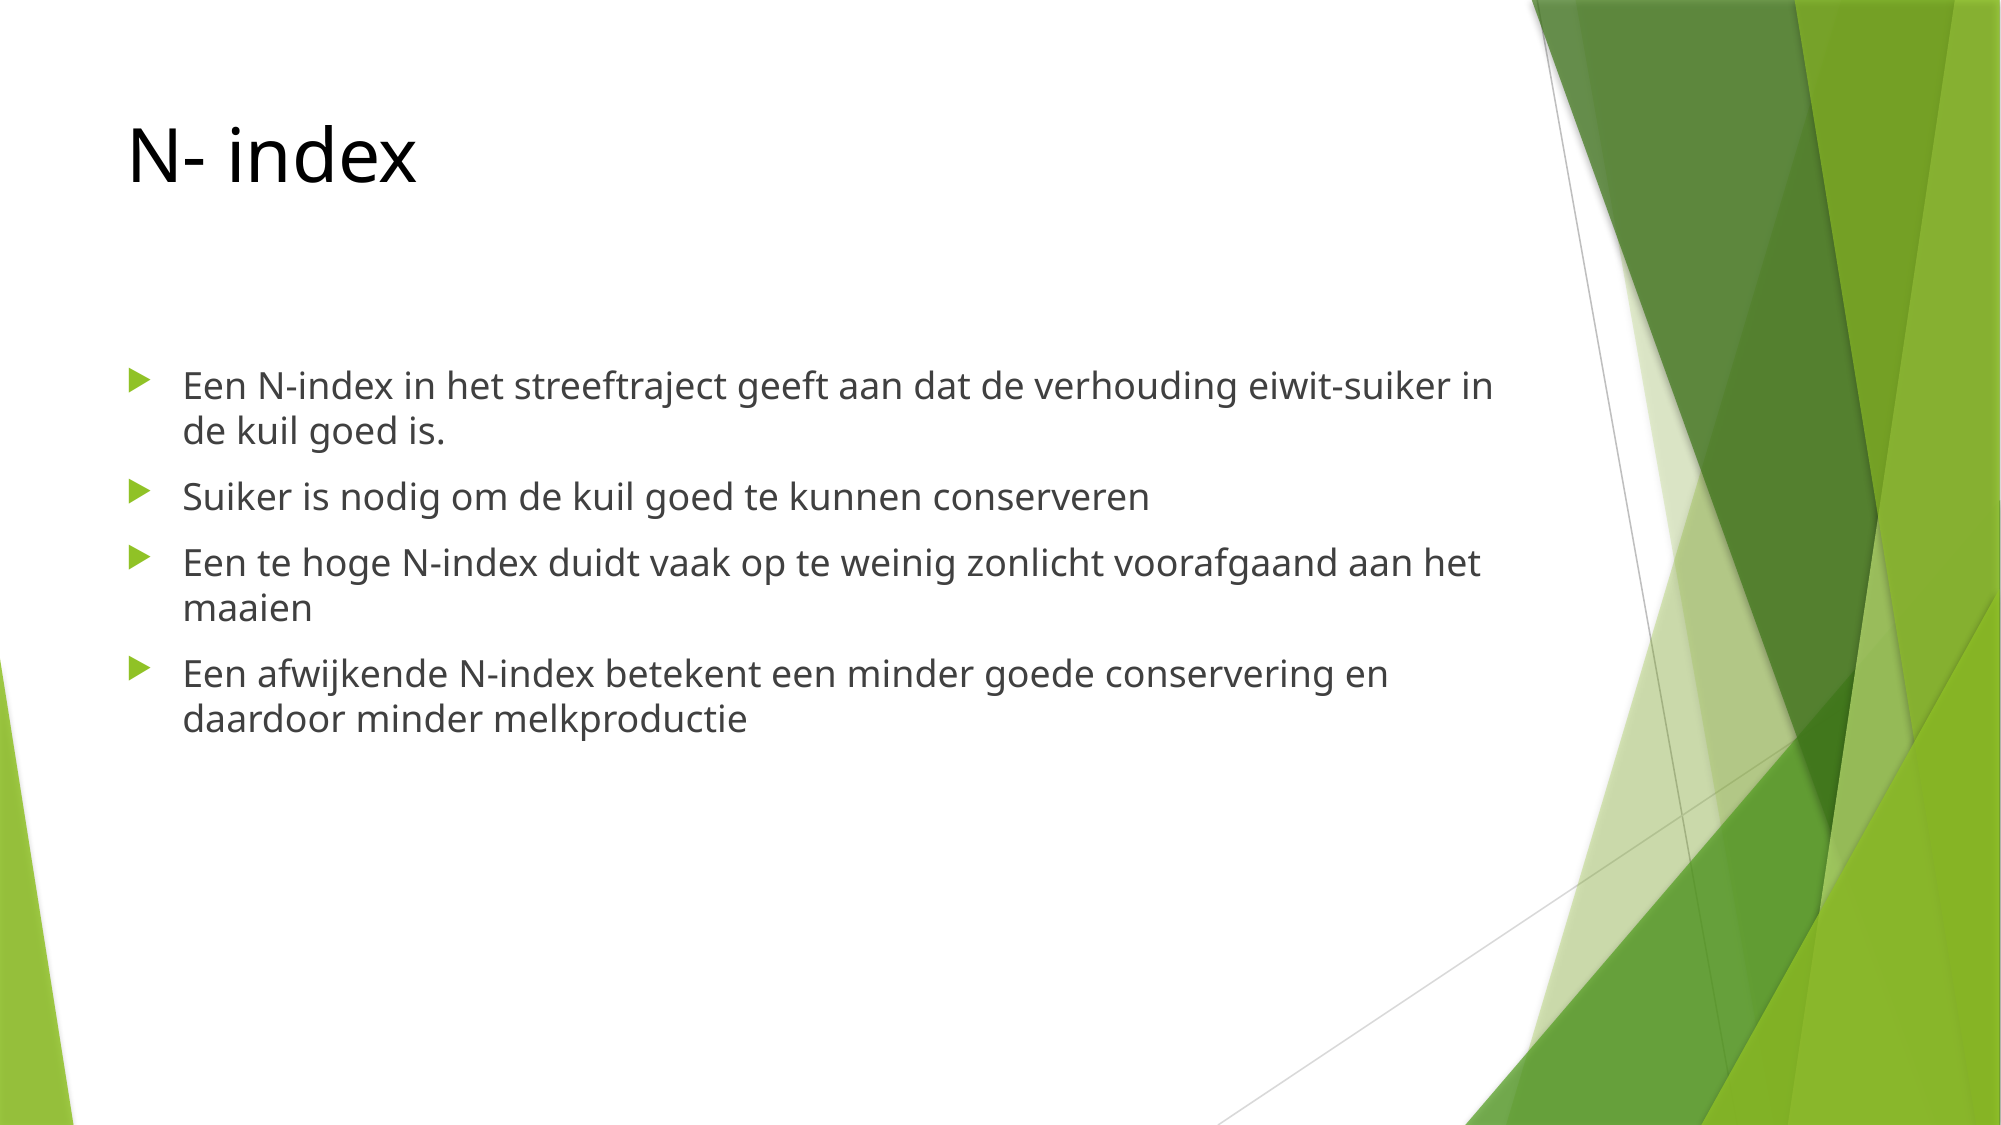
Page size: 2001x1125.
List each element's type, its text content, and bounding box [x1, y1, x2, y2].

list Een N-index in het streeftraject geeft aan dat de verhouding eiwit-suiker in de kuil goed is. Suiker is nodig om de kuil goed te kunnen conserveren Een te hoge N-index duidt vaak op te weinig zonlicht voorafgaand aan het maaien Een afwijkende N-index betekent een minder goede conservering en daardoor minder melkproductie [111, 354, 1522, 992]
title N- index [111, 99, 1522, 317]
